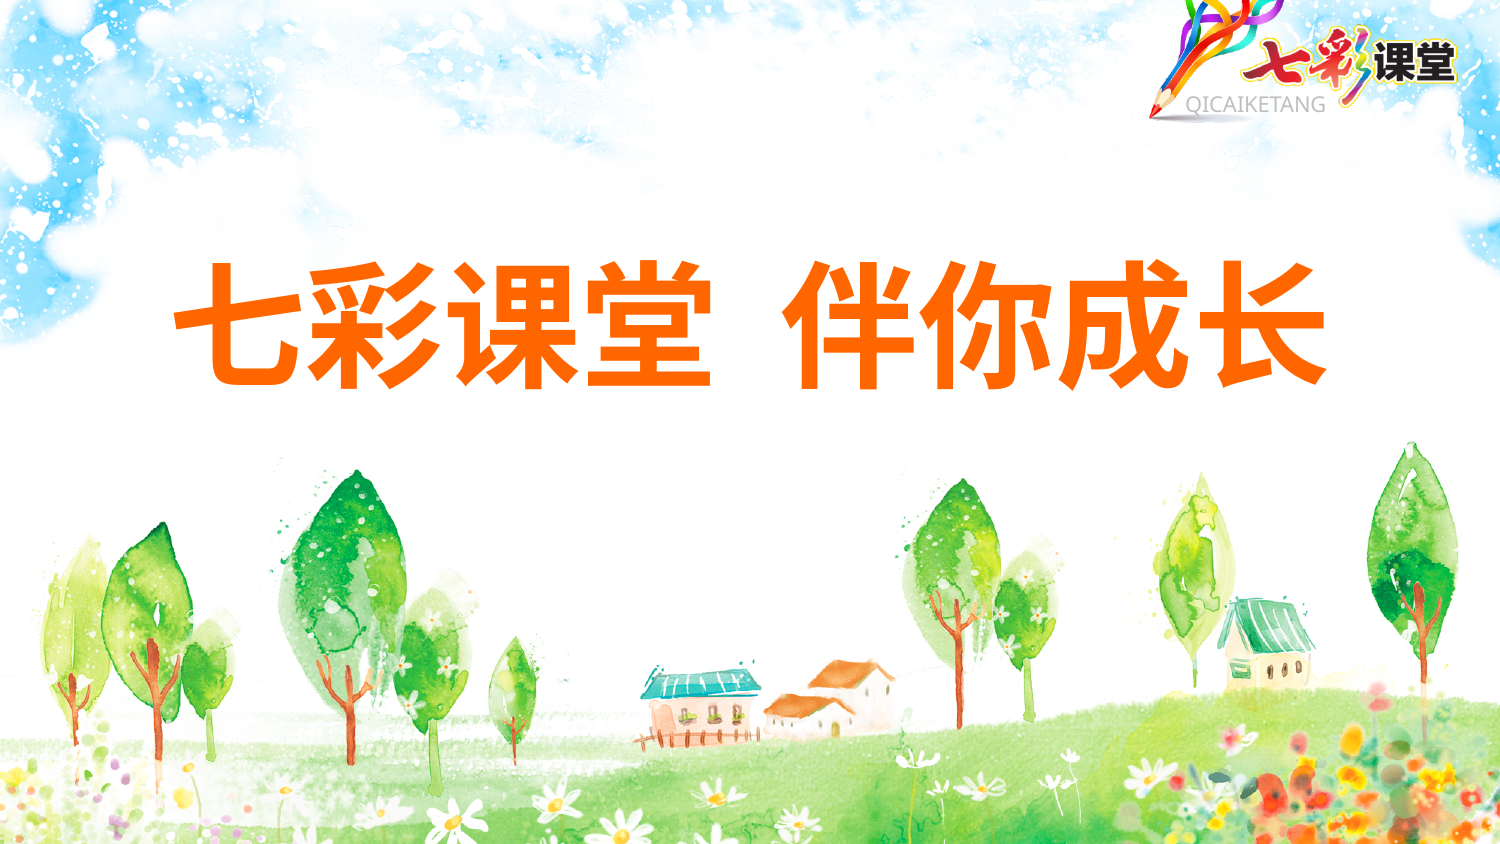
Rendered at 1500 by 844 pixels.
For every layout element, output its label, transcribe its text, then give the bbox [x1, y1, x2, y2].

picture [0, 0, 1500, 844]
text_box 七彩课堂 伴你成长 [153, 232, 1346, 413]
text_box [1142, 0, 1460, 127]
